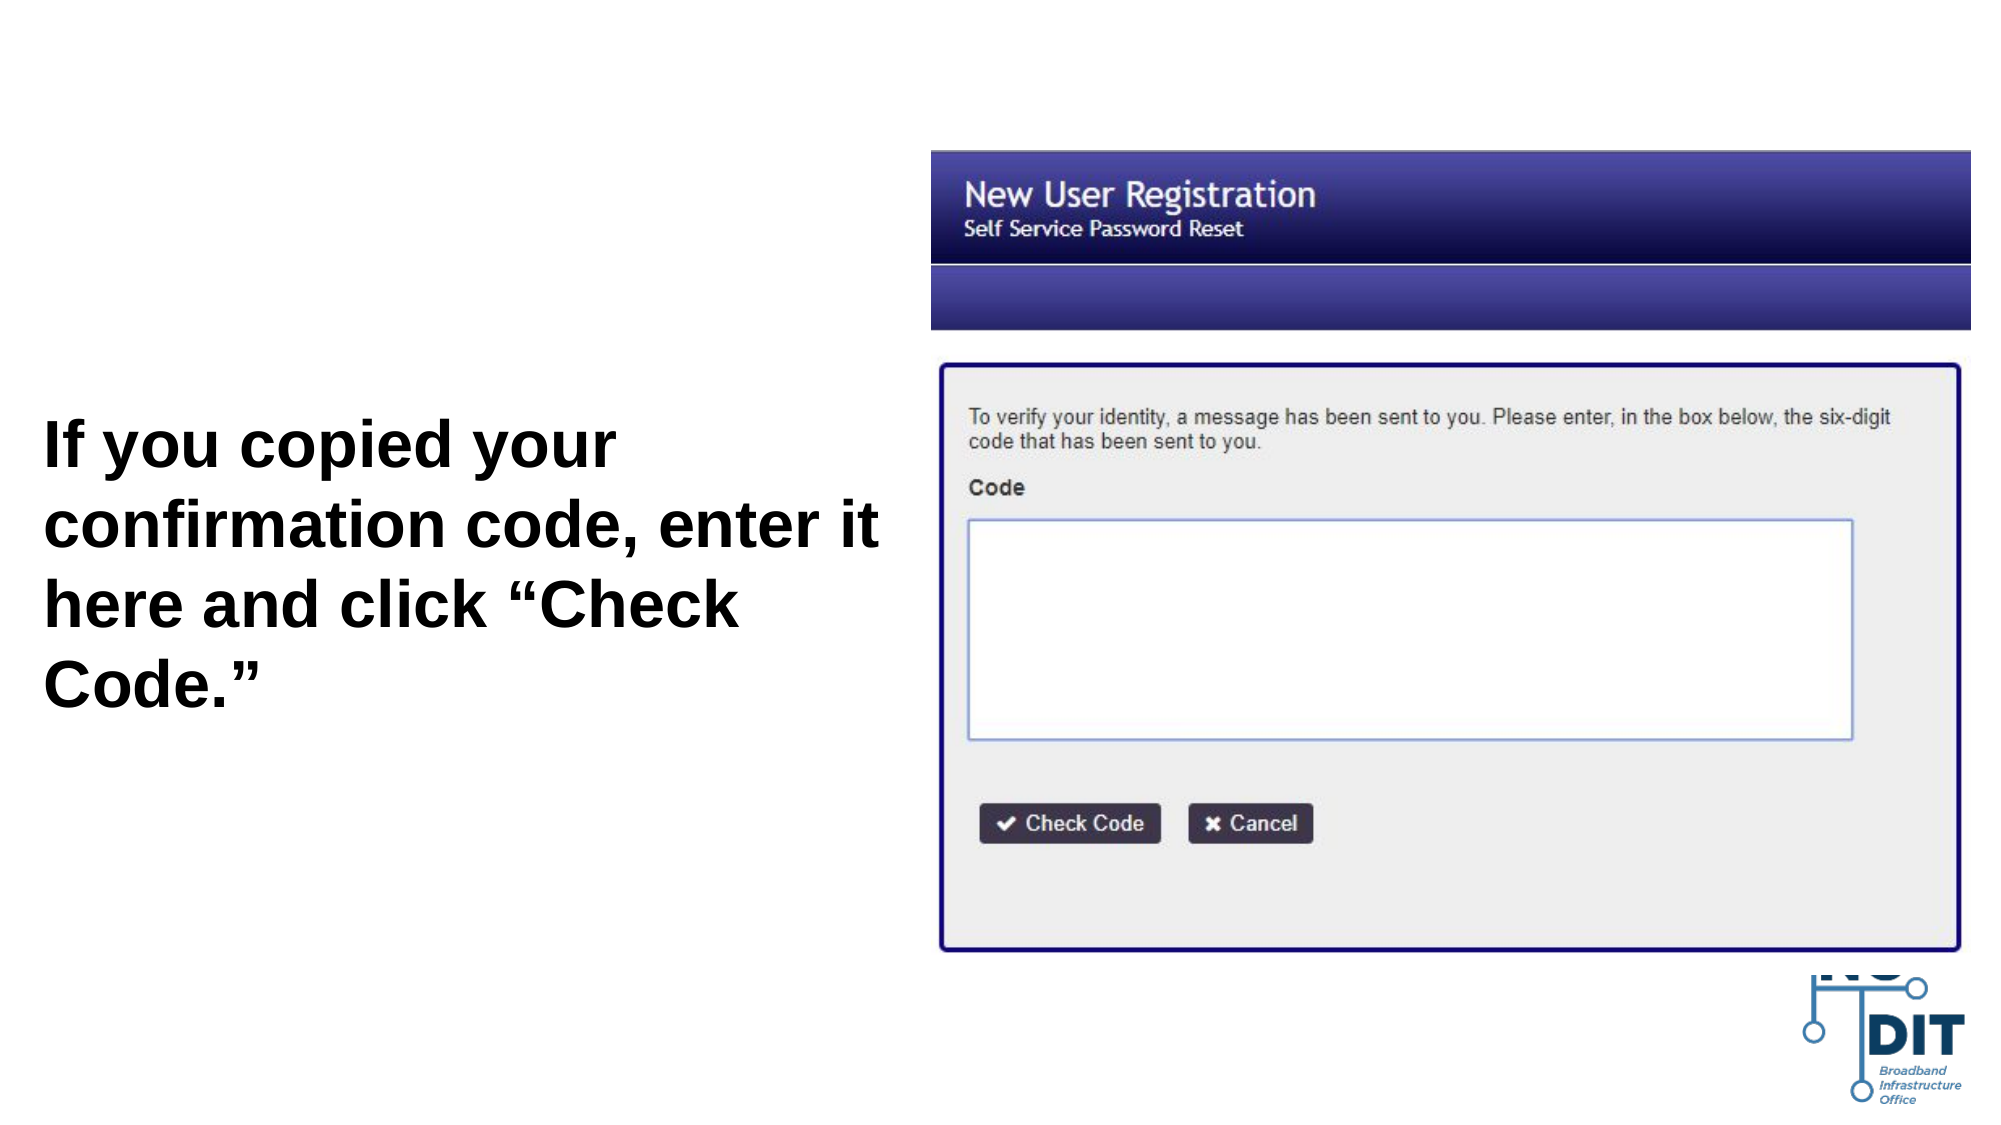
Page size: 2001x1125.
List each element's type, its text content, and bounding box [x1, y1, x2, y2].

picture [931, 149, 1976, 1108]
text_box If you copied your confirmation code, enter it here and click “Check Code.” [29, 393, 931, 728]
